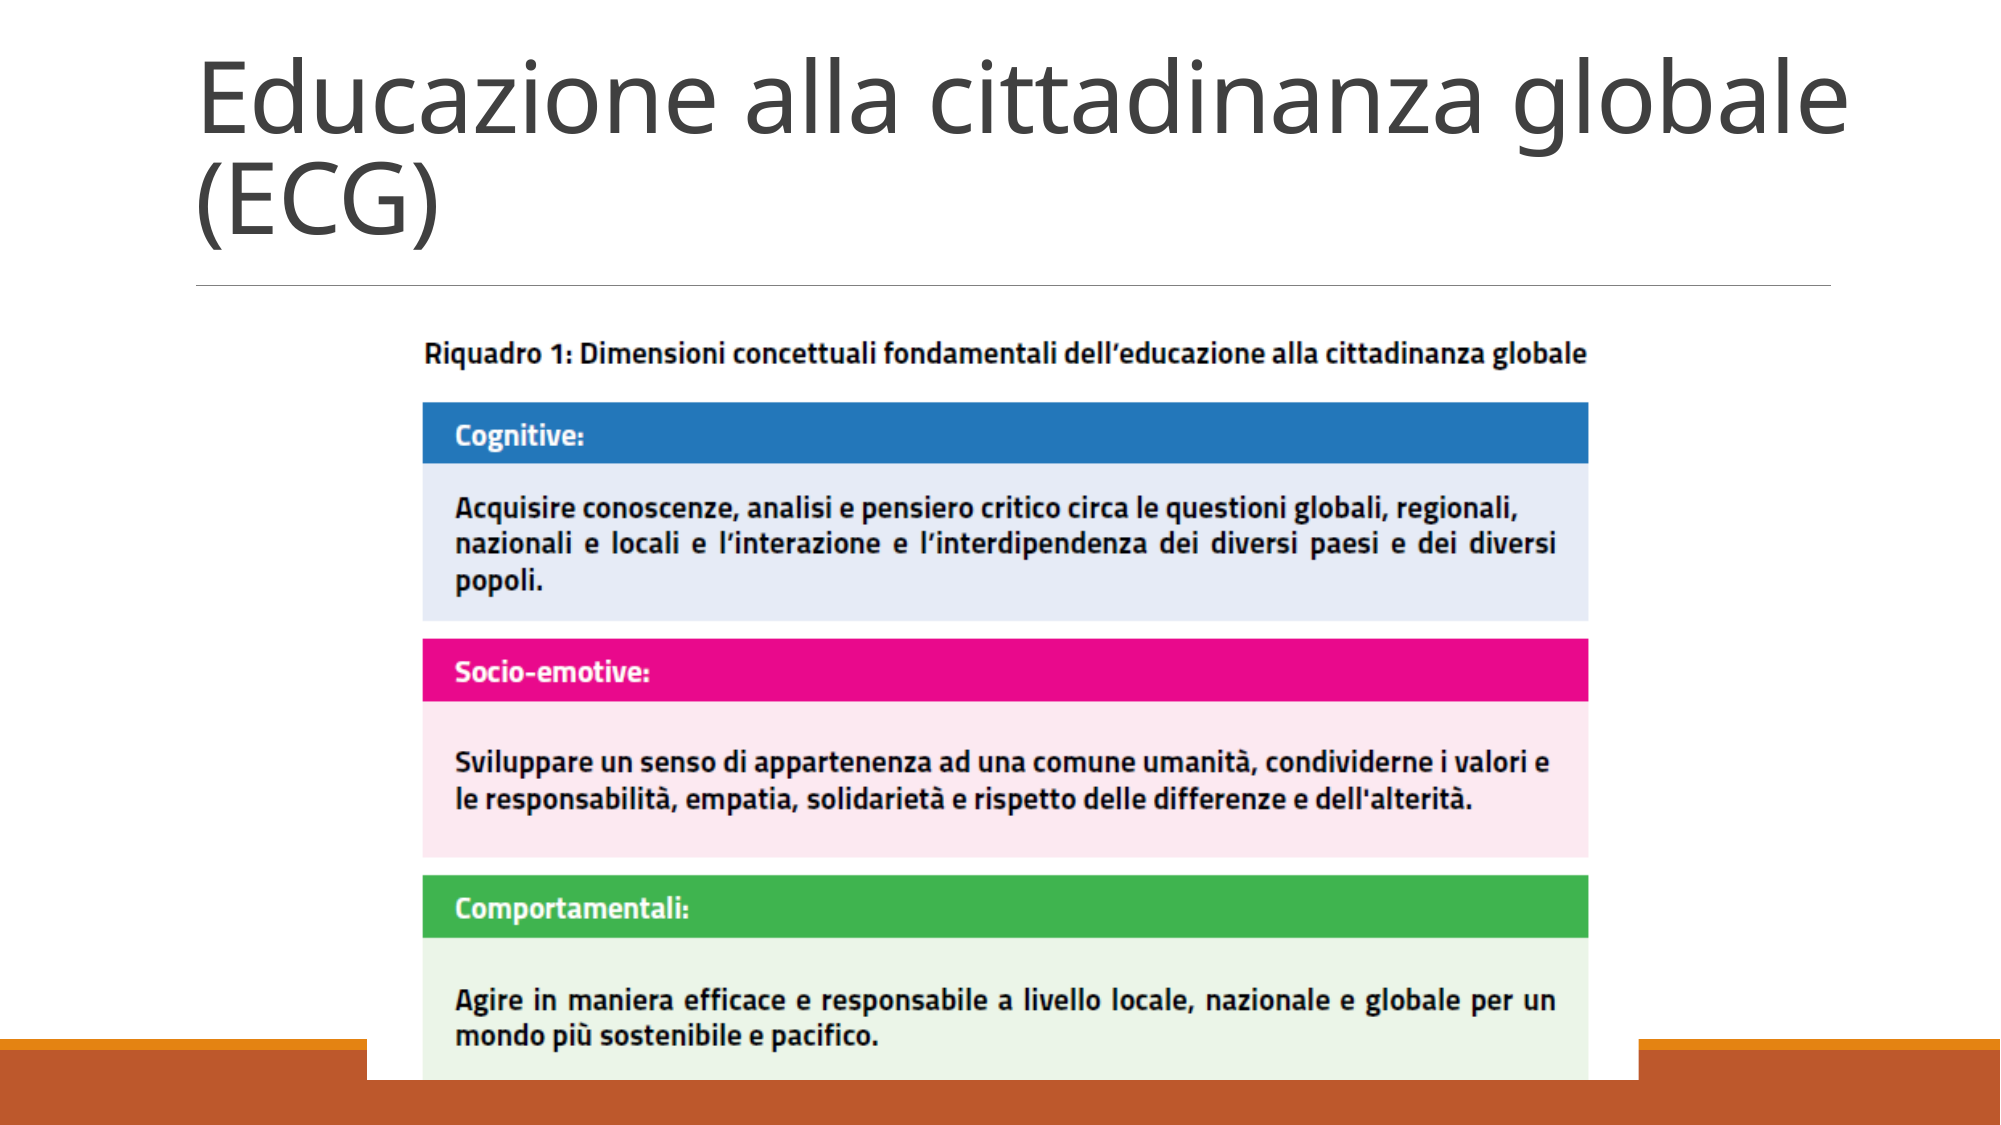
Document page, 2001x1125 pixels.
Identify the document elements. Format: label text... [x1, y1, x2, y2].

picture [366, 297, 1640, 1080]
title Educazione alla cittadinanza globale (ECG) [180, 33, 1950, 263]
